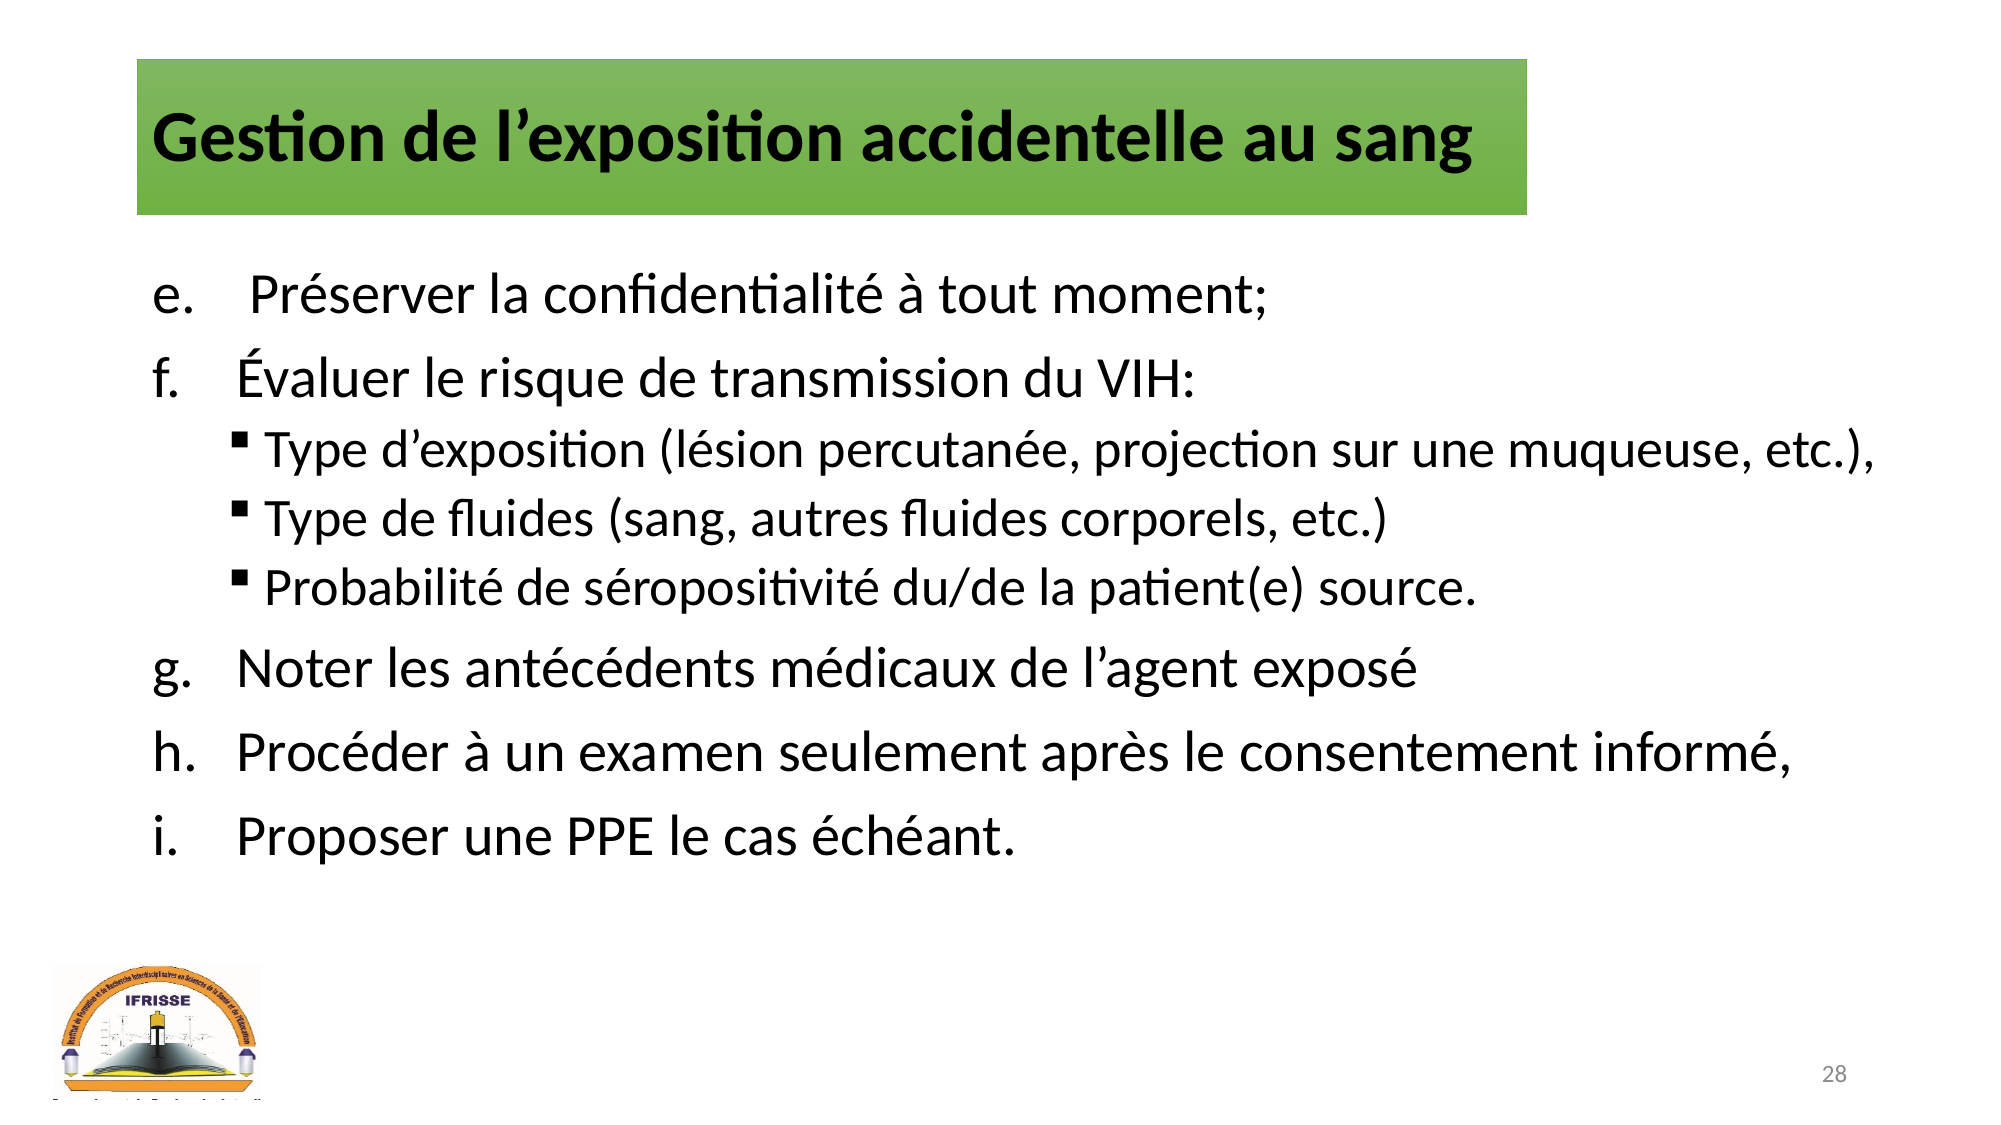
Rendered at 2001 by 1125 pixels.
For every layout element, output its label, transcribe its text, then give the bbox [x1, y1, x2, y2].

title Gestion de l’exposition accidentelle au sang [137, 59, 1527, 215]
picture [53, 964, 262, 1100]
slide_number 28 [1412, 1042, 1863, 1103]
list Préserver la confidentialité à tout moment; Évaluer le risque de transmission du VIH: Type d’exposition (lésion percutanée, projection sur une muqueuse, etc.), Type de fluides (sang, autres fluides corporels, etc.) Probabilité de séropositivité du/de la patient(e) source. Noter les antécédents médicaux de l’agent exposé Procéder à un examen seulement après le consentement informé, Proposer une PPE le cas échéant. [137, 255, 1906, 1014]
